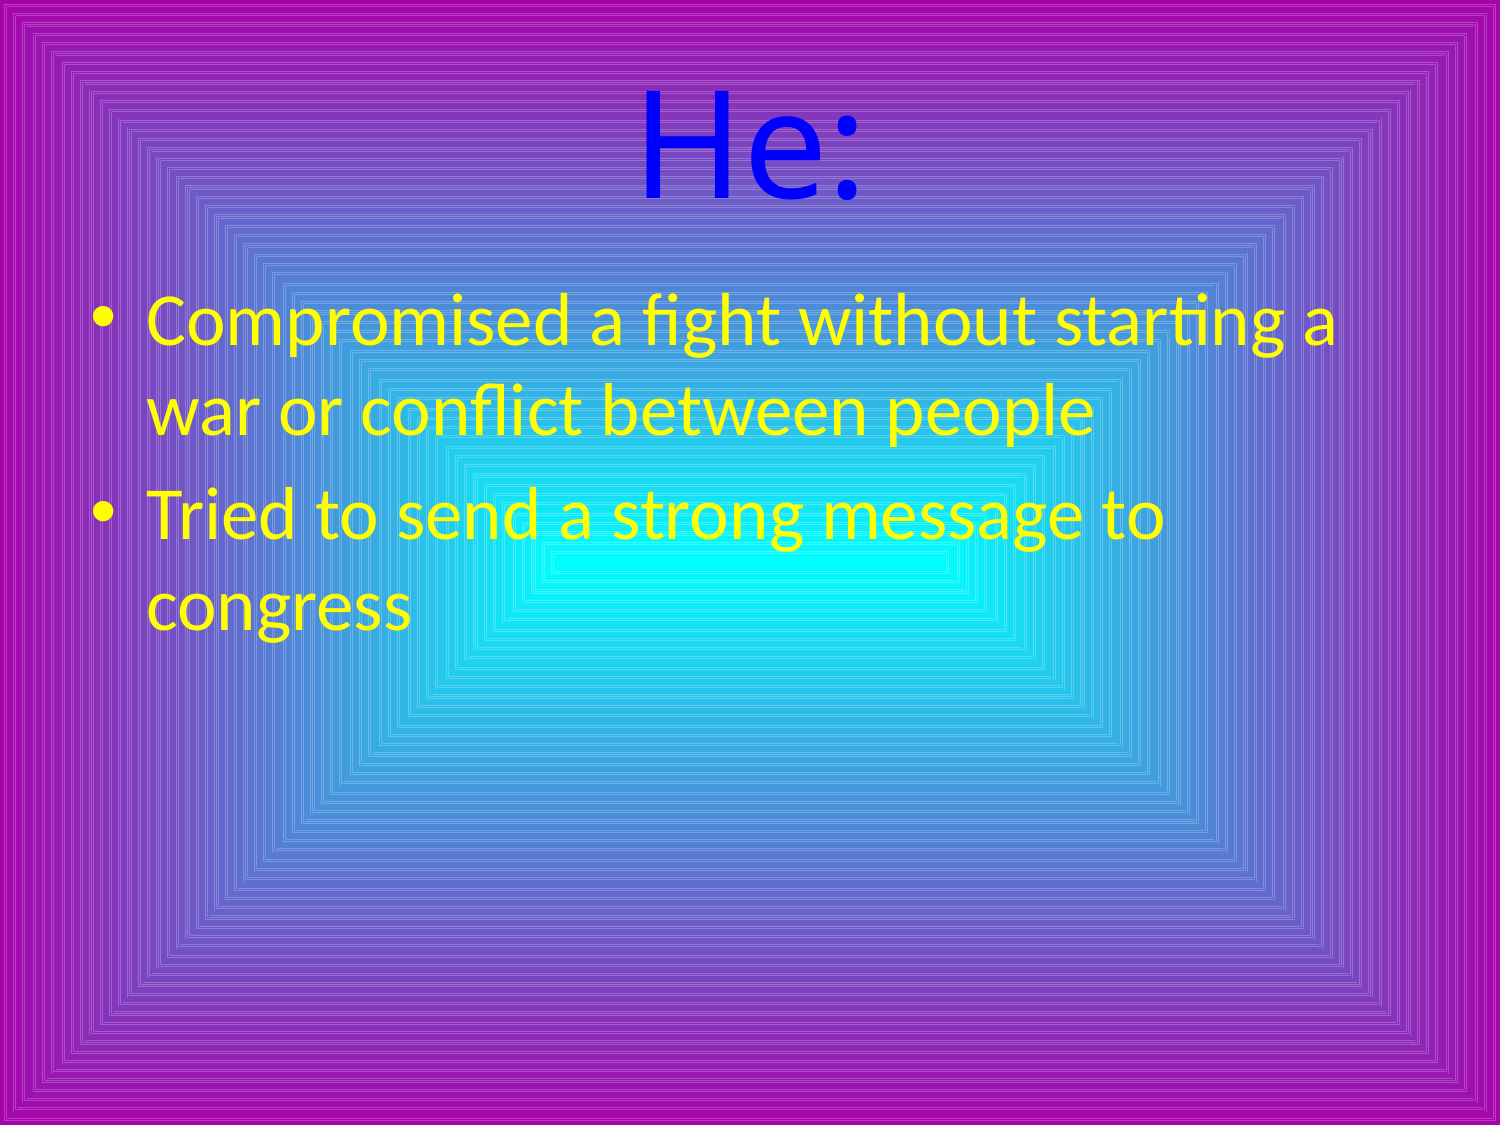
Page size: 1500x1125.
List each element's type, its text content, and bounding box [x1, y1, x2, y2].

list Compromised a fight without starting a war or conflict between people Tried to send a strong message to congress [75, 262, 1425, 1005]
title He: [75, 45, 1425, 233]
